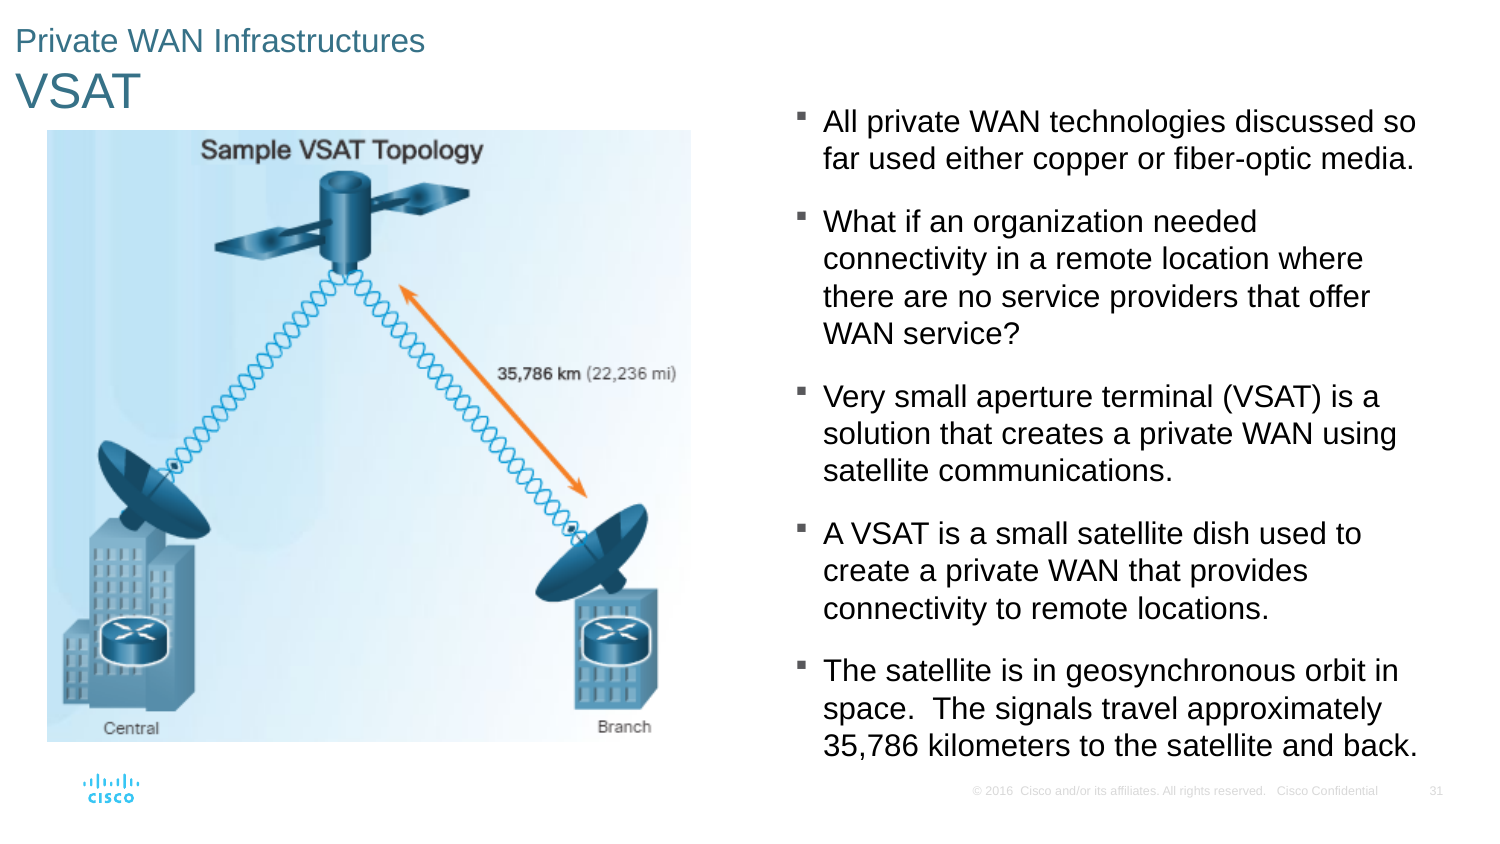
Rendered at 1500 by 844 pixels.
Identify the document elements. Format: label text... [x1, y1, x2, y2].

list All private WAN technologies discussed so far used either copper or fiber-optic media. What if an organization needed connectivity in a remote location where there are no service providers that offer WAN service? Very small aperture terminal (VSAT) is a solution that creates a private WAN using satellite communications. A VSAT is a small satellite dish used to create a private WAN that provides connectivity to remote locations. The satellite is in geosynchronous orbit in space. The signals travel approximately 35,786 kilometers to the satellite and back. [780, 93, 1451, 826]
title Private WAN Infrastructures VSAT [0, 6, 1035, 131]
picture [47, 130, 691, 743]
